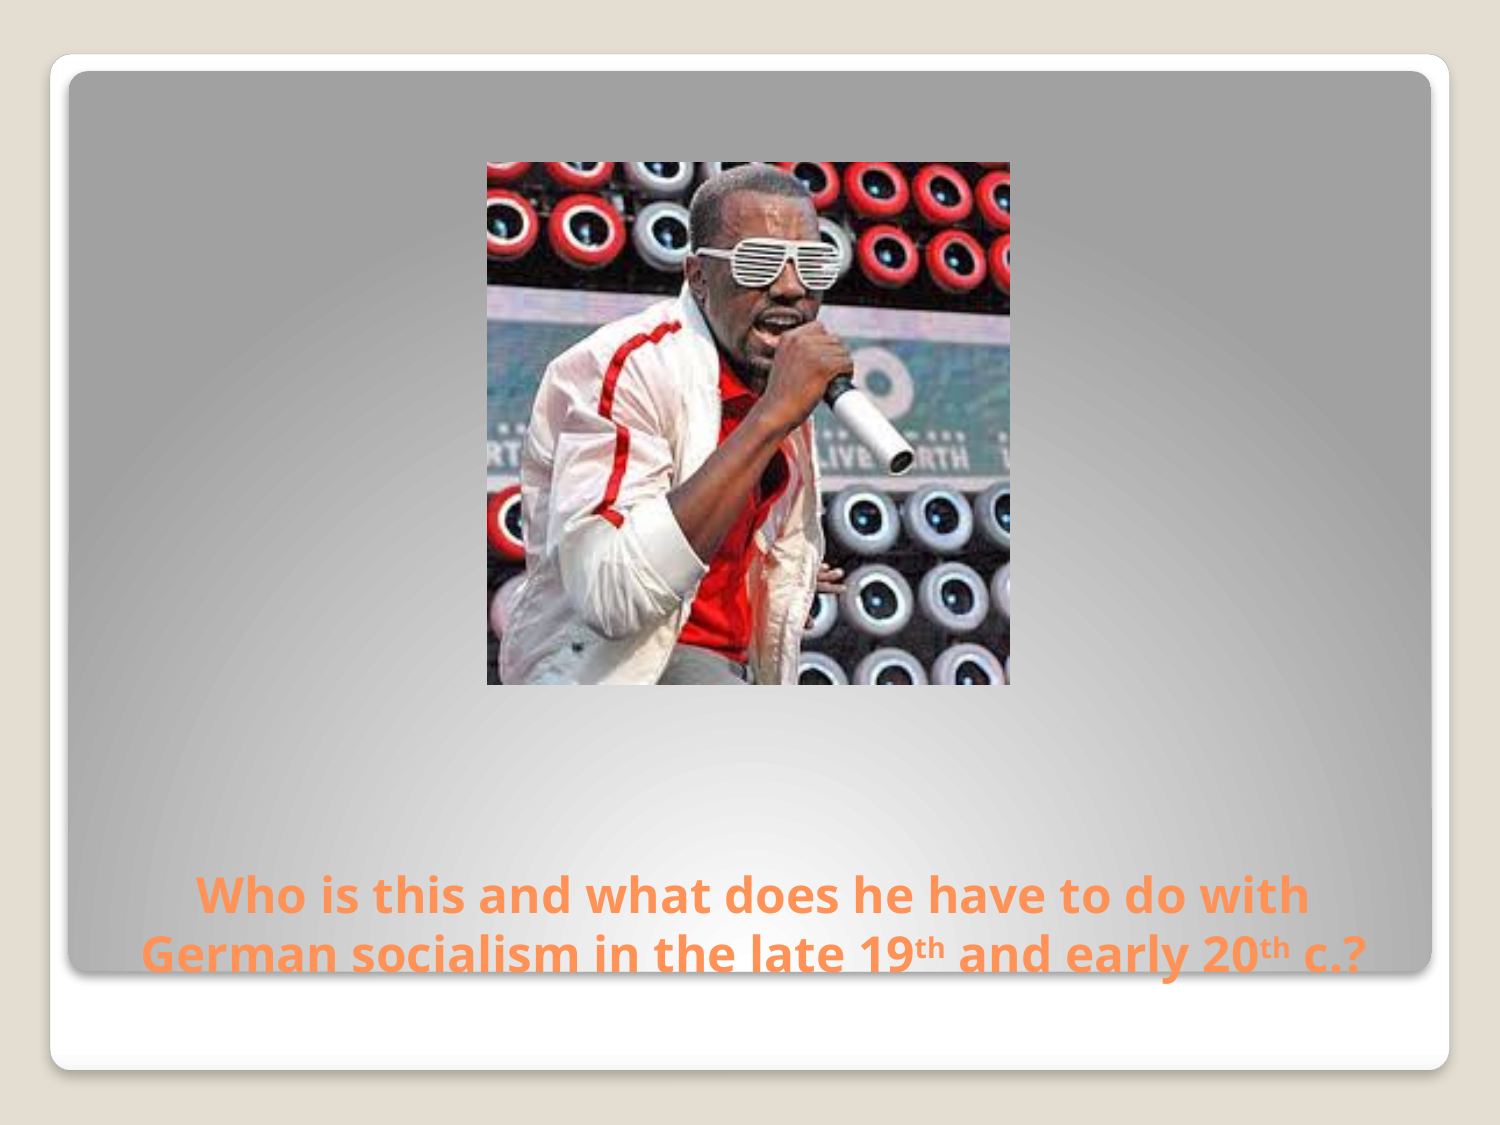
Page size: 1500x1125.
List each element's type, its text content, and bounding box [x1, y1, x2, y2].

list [487, 162, 1010, 685]
title Who is this and what does he have to do with German socialism in the late 19th and early 20th c.? [82, 817, 1425, 990]
